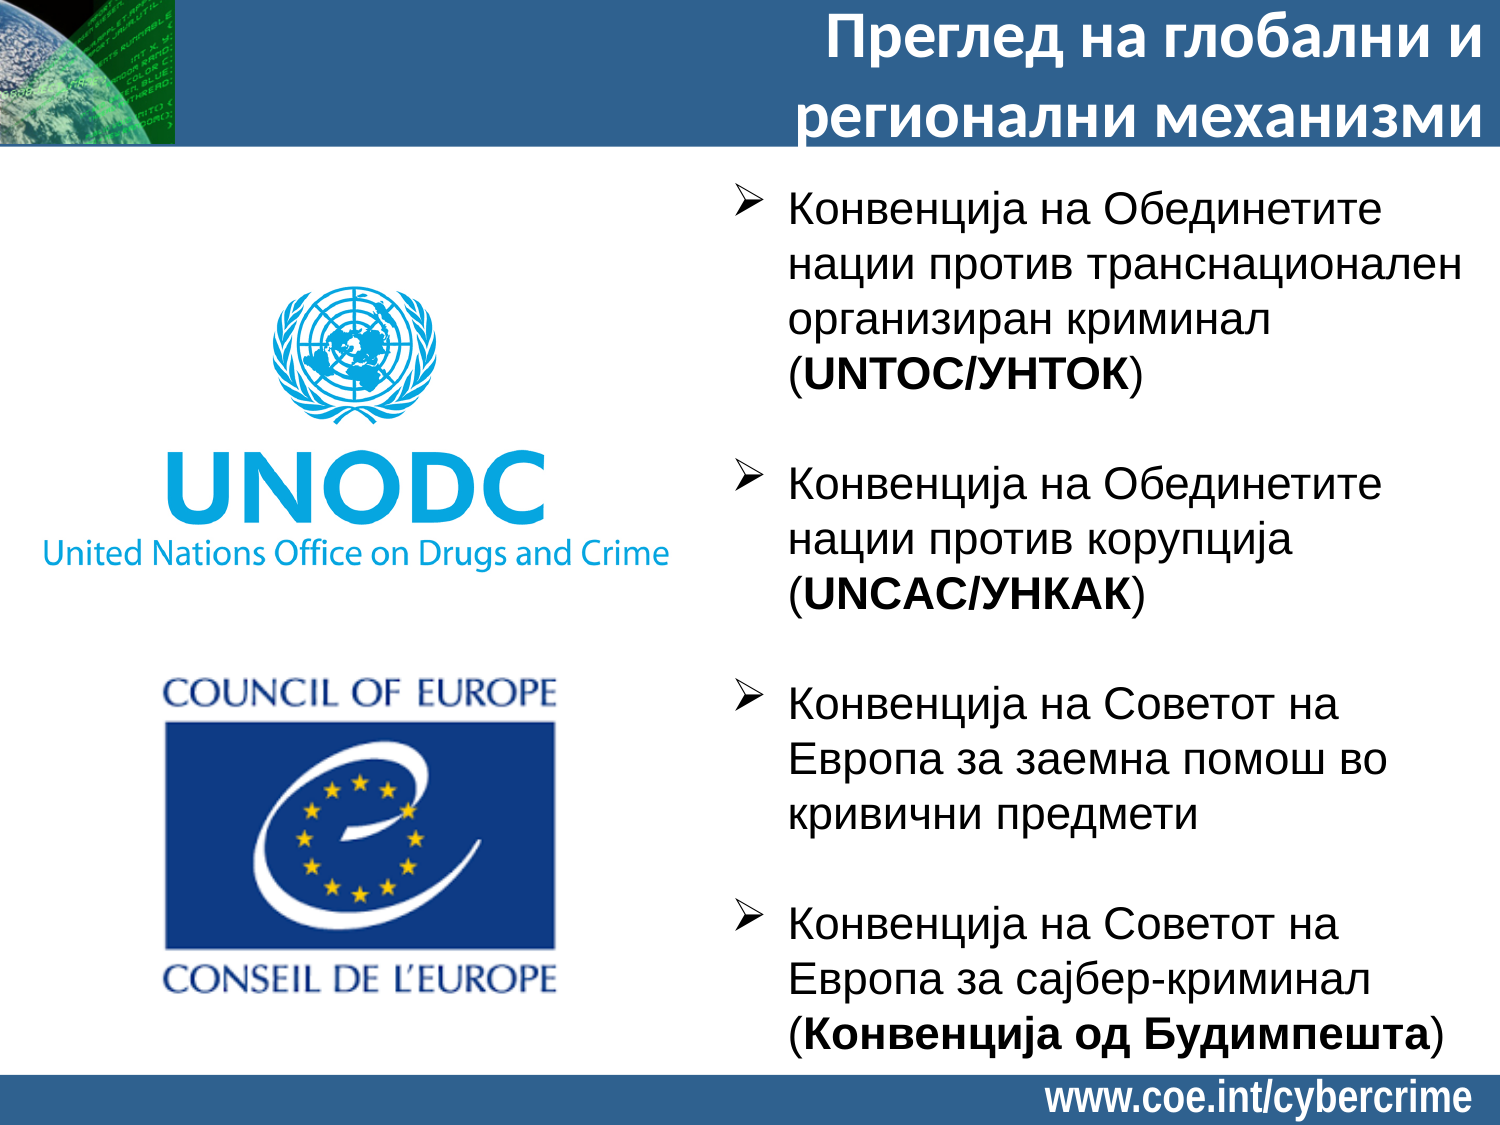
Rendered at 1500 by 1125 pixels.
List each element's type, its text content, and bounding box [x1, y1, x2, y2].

picture [41, 264, 672, 596]
text_box [0, 1073, 1030, 1125]
picture [0, 0, 175, 144]
text_box Преглед на глобални и регионални механизми [177, 0, 1500, 149]
picture [115, 639, 605, 1031]
text_box www.coe.int/cybercrime [1030, 1066, 1500, 1125]
text_box Конвенција на Обединетите нации против транснационален организиран криминал (UNTOC/УНТОК) Конвенција на Обединетите нации против корупција (UNCAC/УНКАК) Конвенција на Советот на Европа за заемна помош во кривични предмети Конвенција на Советот на Европа за сајбер-криминал (Конвенција од Будимпешта) [716, 171, 1500, 1066]
